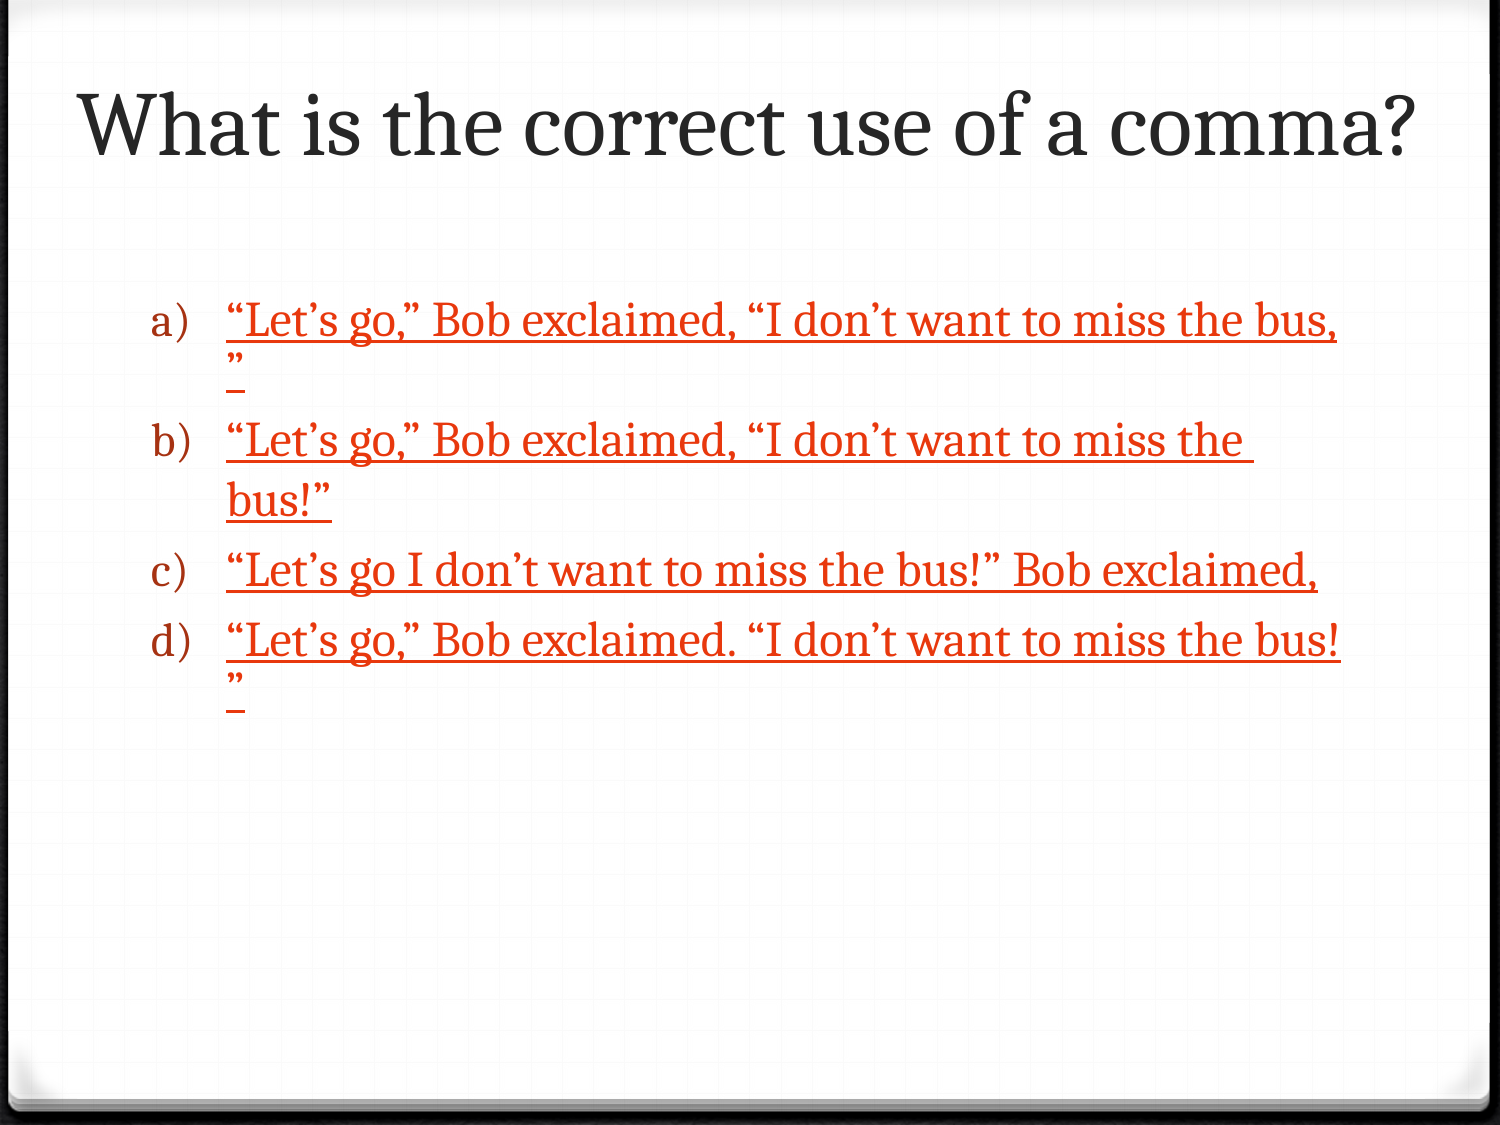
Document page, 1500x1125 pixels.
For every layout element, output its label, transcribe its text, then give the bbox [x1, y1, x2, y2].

list “Let’s go,” Bob exclaimed, “I don’t want to miss the bus,” “Let’s go,” Bob exclaimed, “I don’t want to miss the bus!” “Let’s go I don’t want to miss the bus!” Bob exclaimed, “Let’s go,” Bob exclaimed. “I don’t want to miss the bus!” [135, 278, 1361, 988]
picture [0, 0, 1500, 1125]
title What is the correct use of a comma? [29, 0, 1471, 237]
